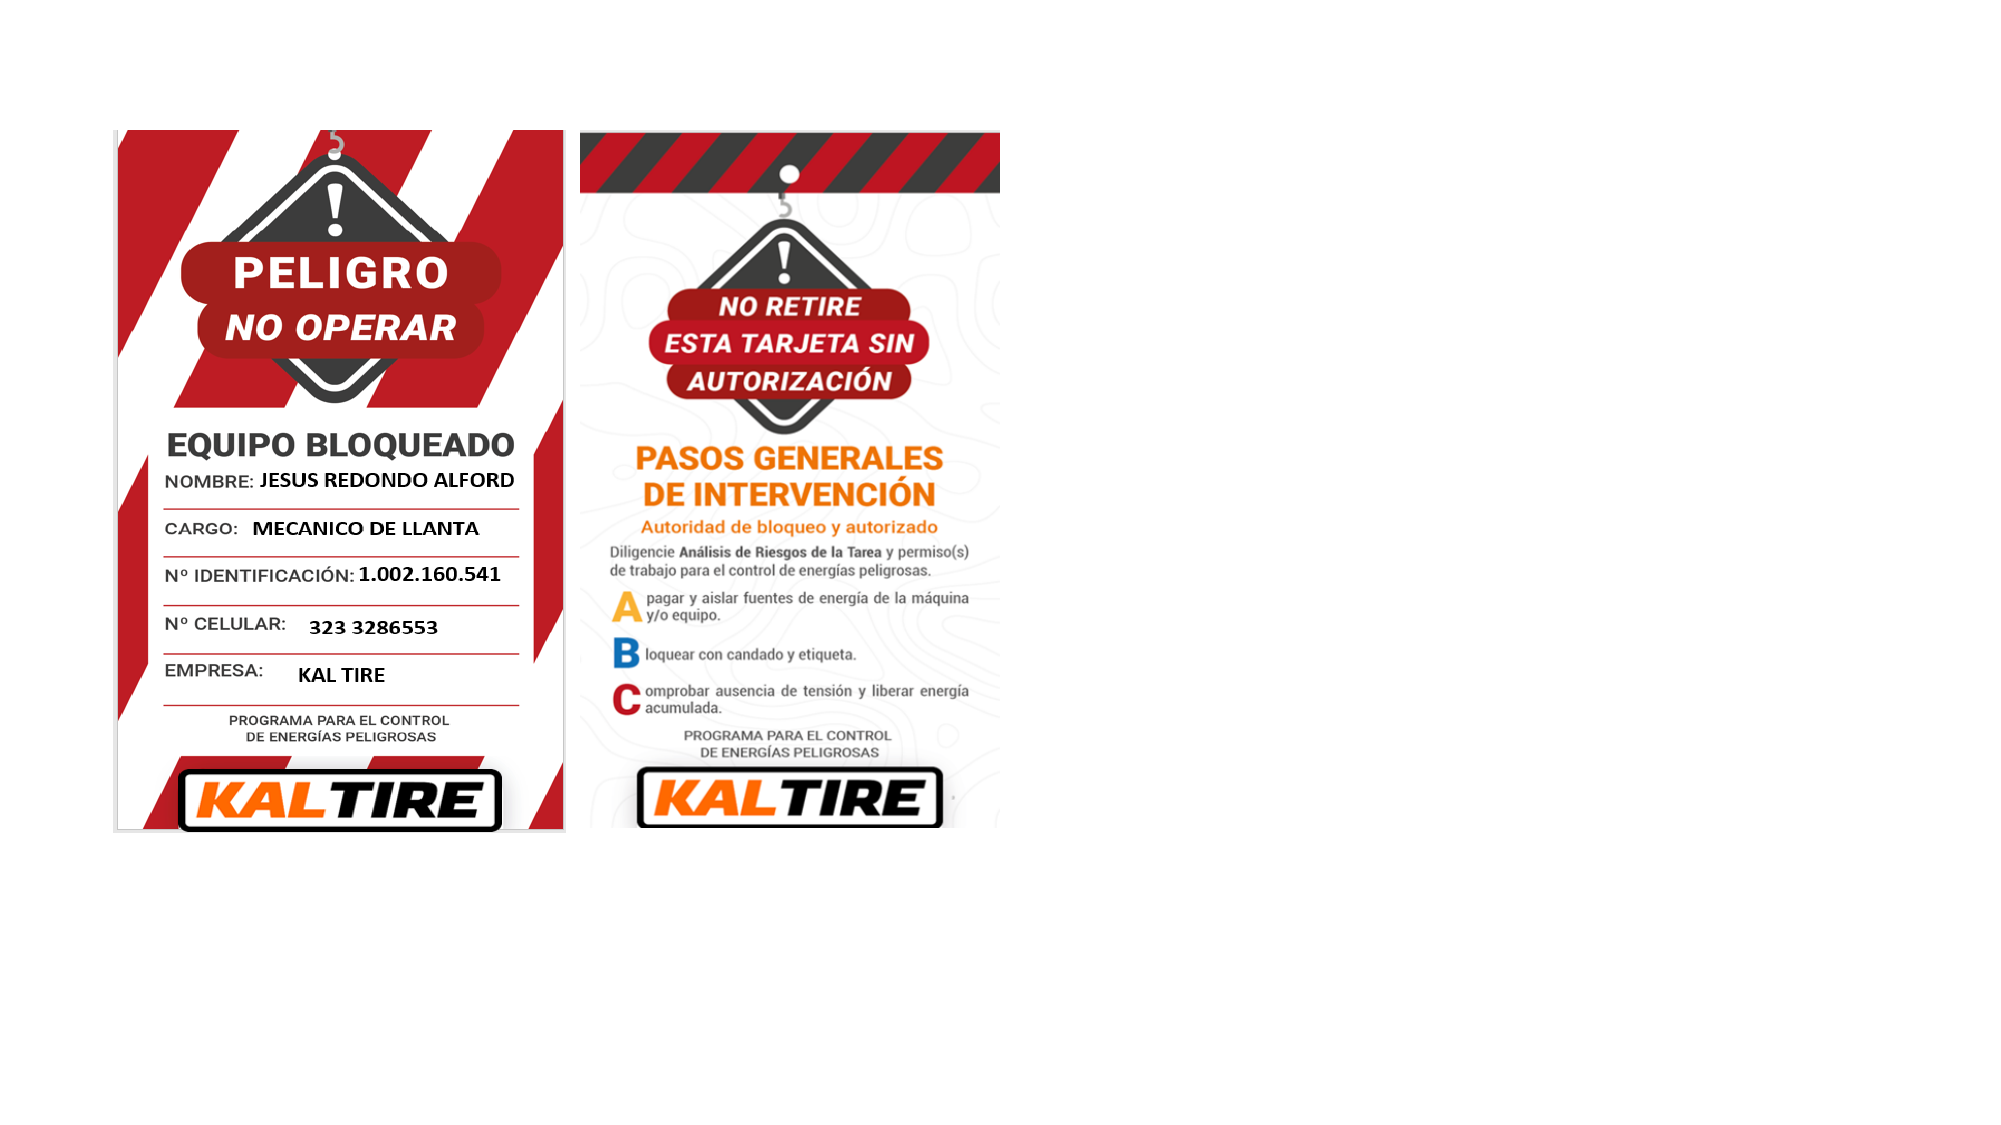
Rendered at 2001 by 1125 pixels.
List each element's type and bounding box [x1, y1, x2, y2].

picture [580, 130, 1000, 828]
list [113, 130, 566, 833]
